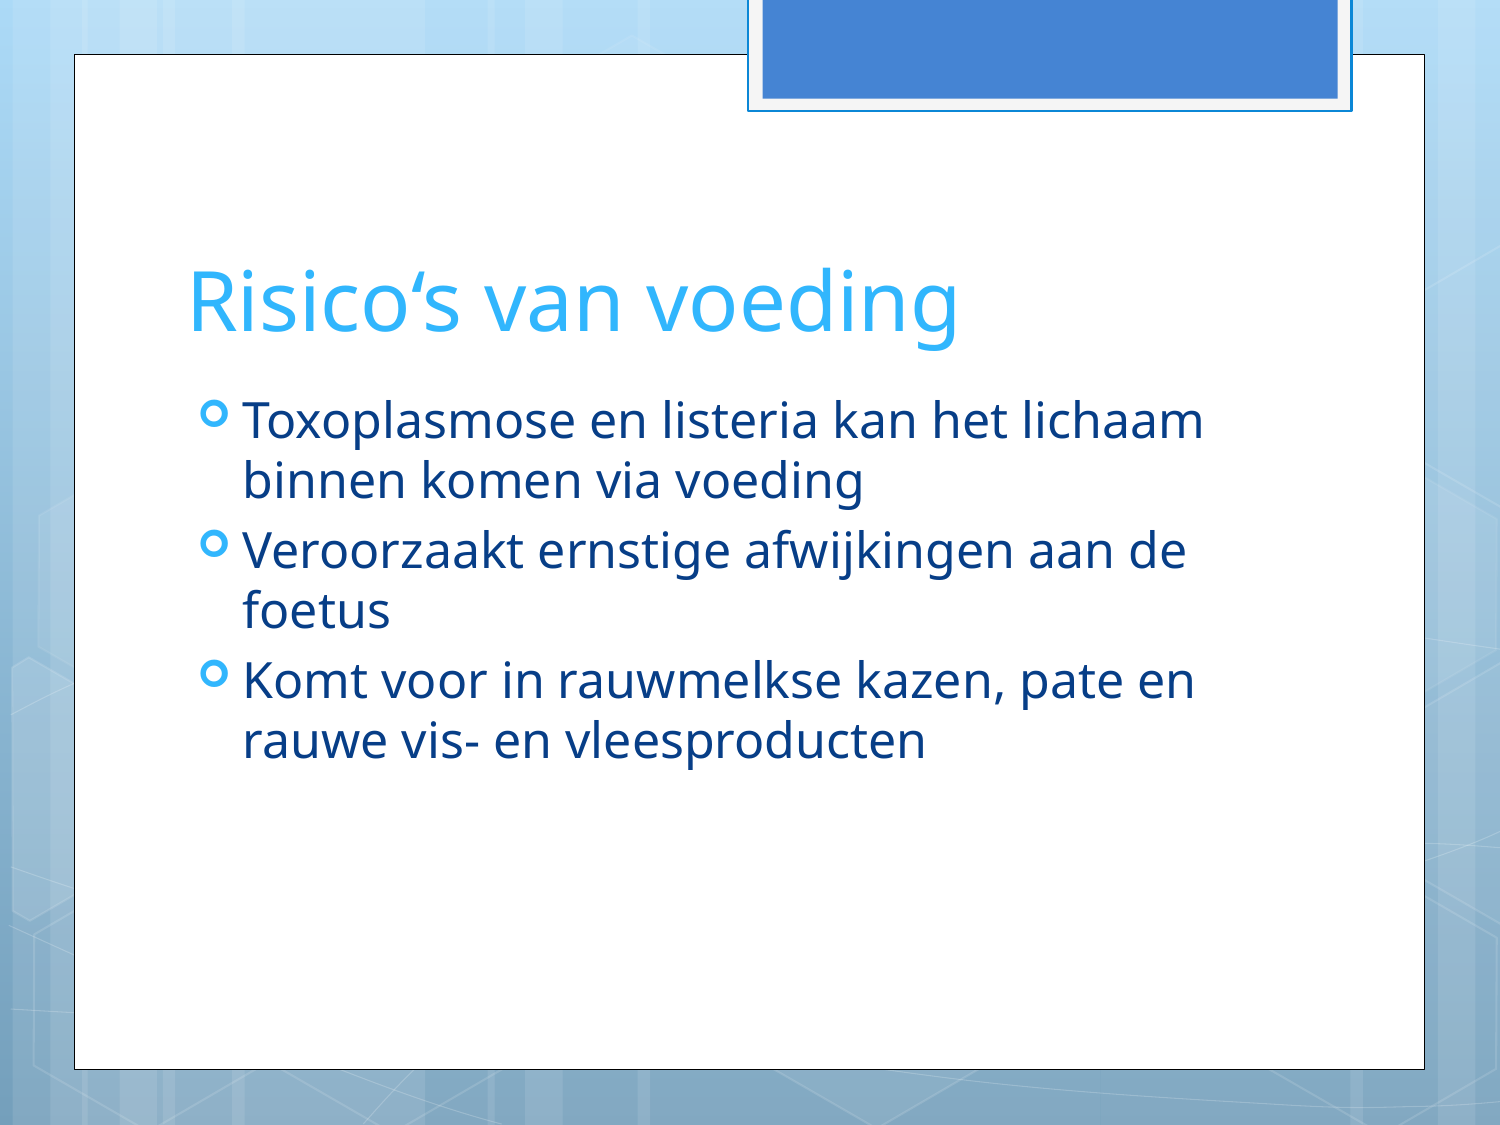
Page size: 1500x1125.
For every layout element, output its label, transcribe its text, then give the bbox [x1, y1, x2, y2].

title Risico‘s van voeding [171, 168, 1324, 357]
list Toxoplasmose en listeria kan het lichaam binnen komen via voeding Veroorzaakt ernstige afwijkingen aan de foetus Komt voor in rauwmelkse kazen, pate en rauwe vis- en vleesproducten [171, 381, 1283, 957]
